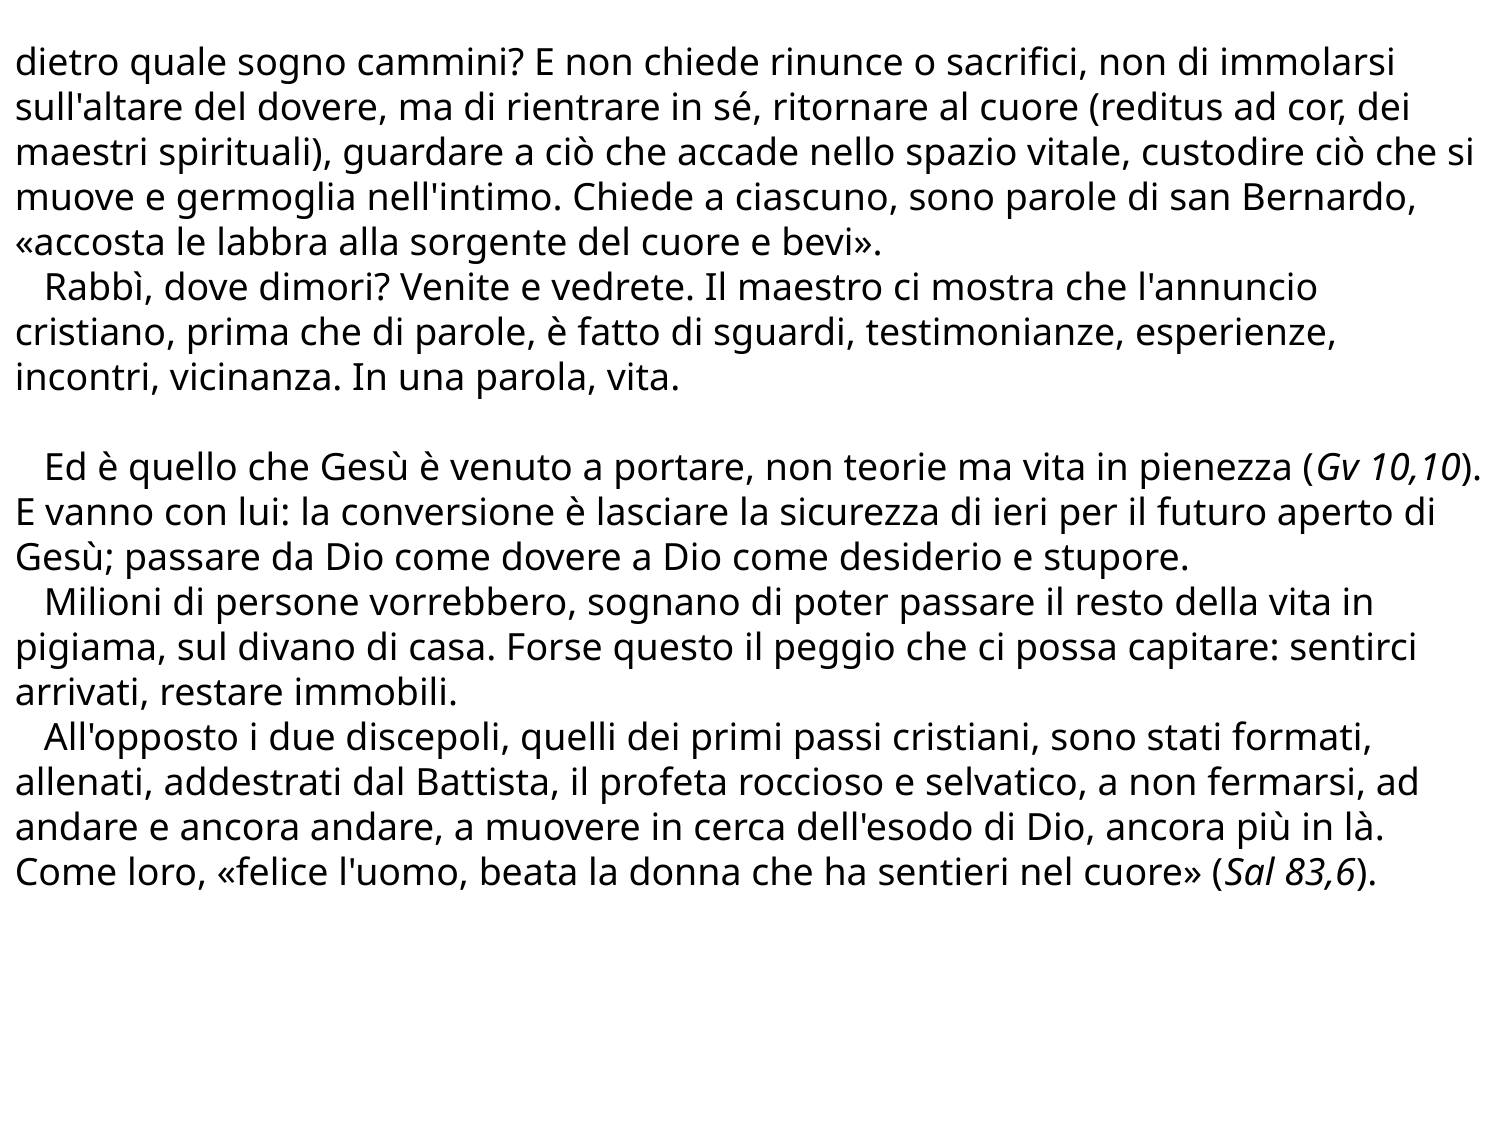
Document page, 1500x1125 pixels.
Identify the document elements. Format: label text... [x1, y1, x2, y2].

text_box dietro quale sogno cammini? E non chiede rinunce o sacrifici, non di immolarsi sull'altare del dovere, ma di rientrare in sé, ritornare al cuore (reditus ad cor, dei maestri spirituali), guardare a ciò che accade nello spazio vitale, custodire ciò che si muove e germoglia nell'intimo. Chiede a ciascuno, sono parole di san Bernardo, «accosta le labbra alla sorgente del cuore e bevi». Rabbì, dove dimori? Venite e vedrete. Il maestro ci mostra che l'annuncio cristiano, prima che di parole, è fatto di sguardi, testimonianze, esperienze, incontri, vicinanza. In una parola, vita. Ed è quello che Gesù è venuto a portare, non teorie ma vita in pienezza (Gv 10,10). E vanno con lui: la conversione è lasciare la sicurezza di ieri per il futuro aperto di Gesù; passare da Dio come dovere a Dio come desiderio e stupore. Milioni di persone vorrebbero, sognano di poter passare il resto della vita in pigiama, sul divano di casa. Forse questo il peggio che ci possa capitare: sentirci arrivati, restare immobili. All'opposto i due discepoli, quelli dei primi passi cristiani, sono stati formati, allenati, addestrati dal Battista, il profeta roccioso e selvatico, a non fermarsi, ad andare e ancora andare, a muovere in cerca dell'esodo di Dio, ancora più in là. Come loro, «felice l'uomo, beata la donna che ha sentieri nel cuore» (Sal 83,6). [0, 30, 1500, 946]
